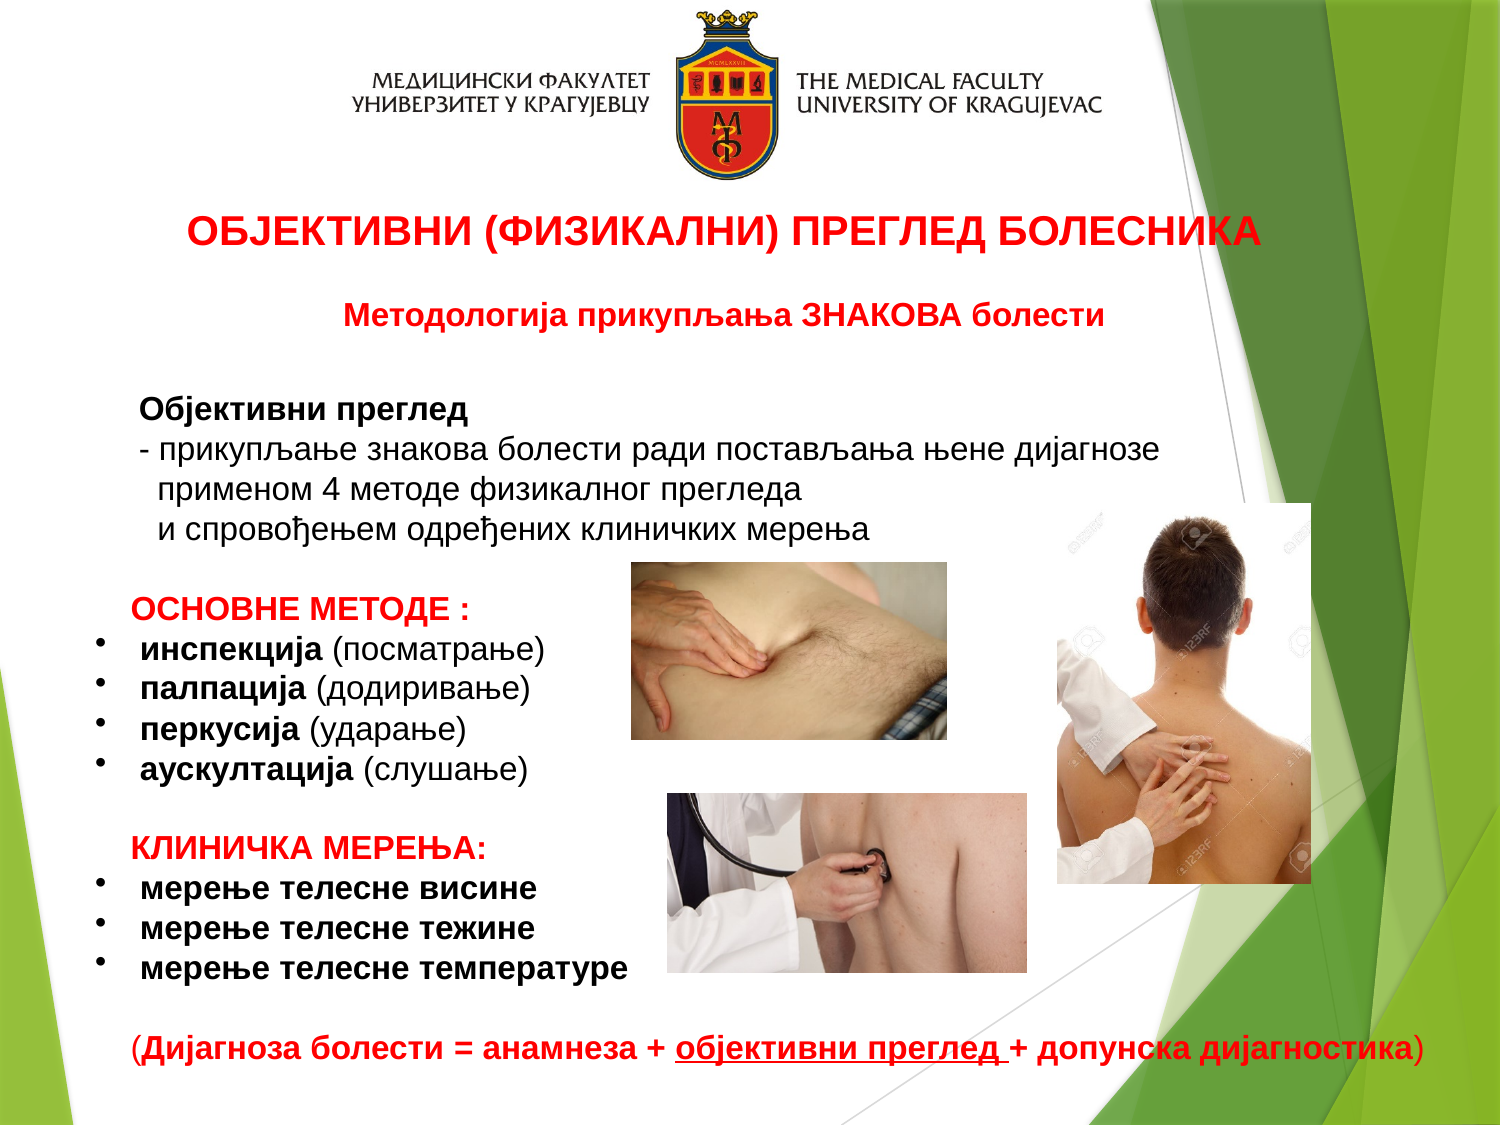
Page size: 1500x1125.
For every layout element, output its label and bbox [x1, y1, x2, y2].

picture [666, 792, 1028, 974]
picture [631, 561, 947, 741]
text_box [0, 254, 1456, 1103]
picture [328, 0, 1125, 191]
picture [1056, 502, 1311, 884]
